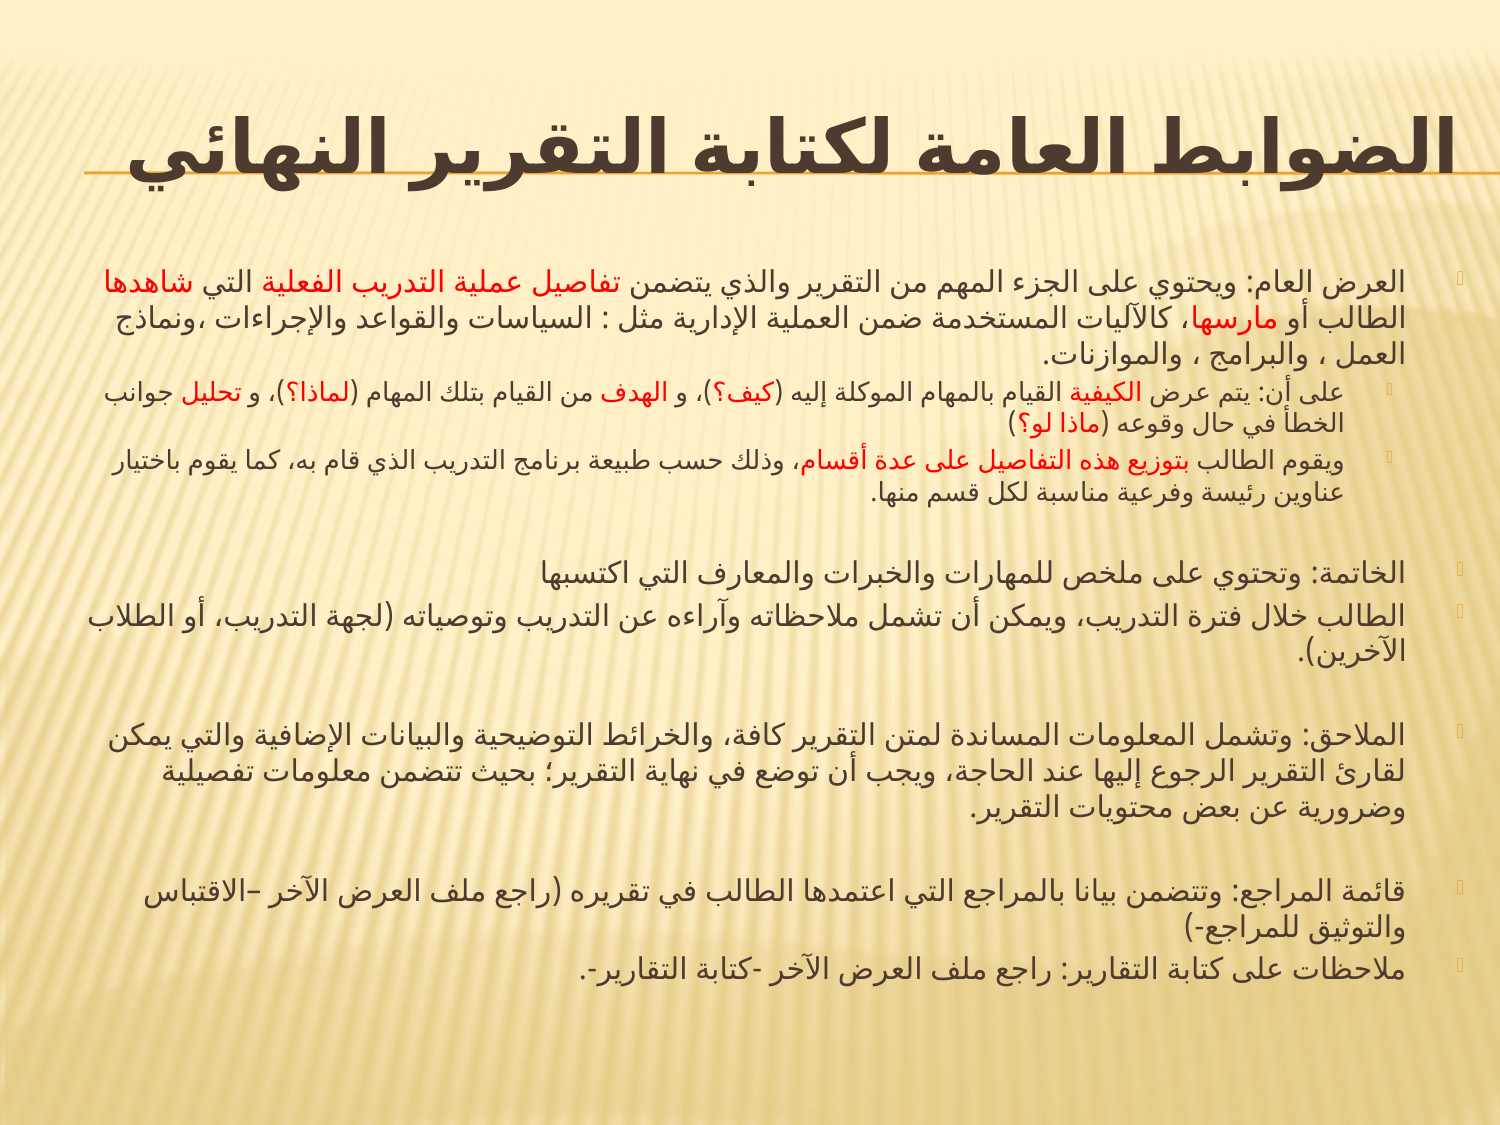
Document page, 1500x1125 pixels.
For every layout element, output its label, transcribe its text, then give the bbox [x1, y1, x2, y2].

list العرض العام: ويحتوي على الجزء المهم من التقرير والذي يتضمن تفاصيل عملية التدريب الفعلية التي شاهدها الطالب أو مارسها، كالآليات المستخدمة ضمن العملية الإدارية مثل : السياسات والقواعد والإجراءات ،ونماذج العمل ، والبرامج ، والموازنات. على أن: يتم عرض الكيفية القيام بالمهام الموكلة إليه (كيف؟)، و الهدف من القيام بتلك المهام (لماذا؟)، و تحليل جوانب الخطأ في حال وقوعه (ماذا لو؟) ويقوم الطالب بتوزيع هذه التفاصيل على عدة أقسام، وذلك حسب طبيعة برنامج التدريب الذي قام به، كما يقوم باختيار عناوين رئيسة وفرعية مناسبة لكل قسم منها. الخاتمة: وتحتوي على ملخص للمهارات والخبرات والمعارف التي اكتسبها الطالب خلال فترة التدريب، ويمكن أن تشمل ملاحظاته وآراءه عن التدريب وتوصياته (لجهة التدريب، أو الطلاب الآخرين). الملاحق: وتشمل المعلومات المساندة لمتن التقرير كافة، والخرائط التوضيحية والبيانات الإضافية والتي يمكن لقارئ التقرير الرجوع إليها عند الحاجة، ويجب أن توضع في نهاية التقرير؛ بحيث تتضمن معلومات تفصيلية وضرورية عن بعض محتويات التقرير. قائمة المراجع: وتتضمن بيانا بالمراجع التي اعتمدها الطالب في تقريره (راجع ملف العرض الآخر –الاقتباس والتوثيق للمراجع-) ملاحظات على كتابة التقارير: راجع ملف العرض الآخر -كتابة التقارير-. [50, 254, 1475, 998]
title الضوابط العامة لكتابة التقرير النهائي [50, 75, 1475, 213]
